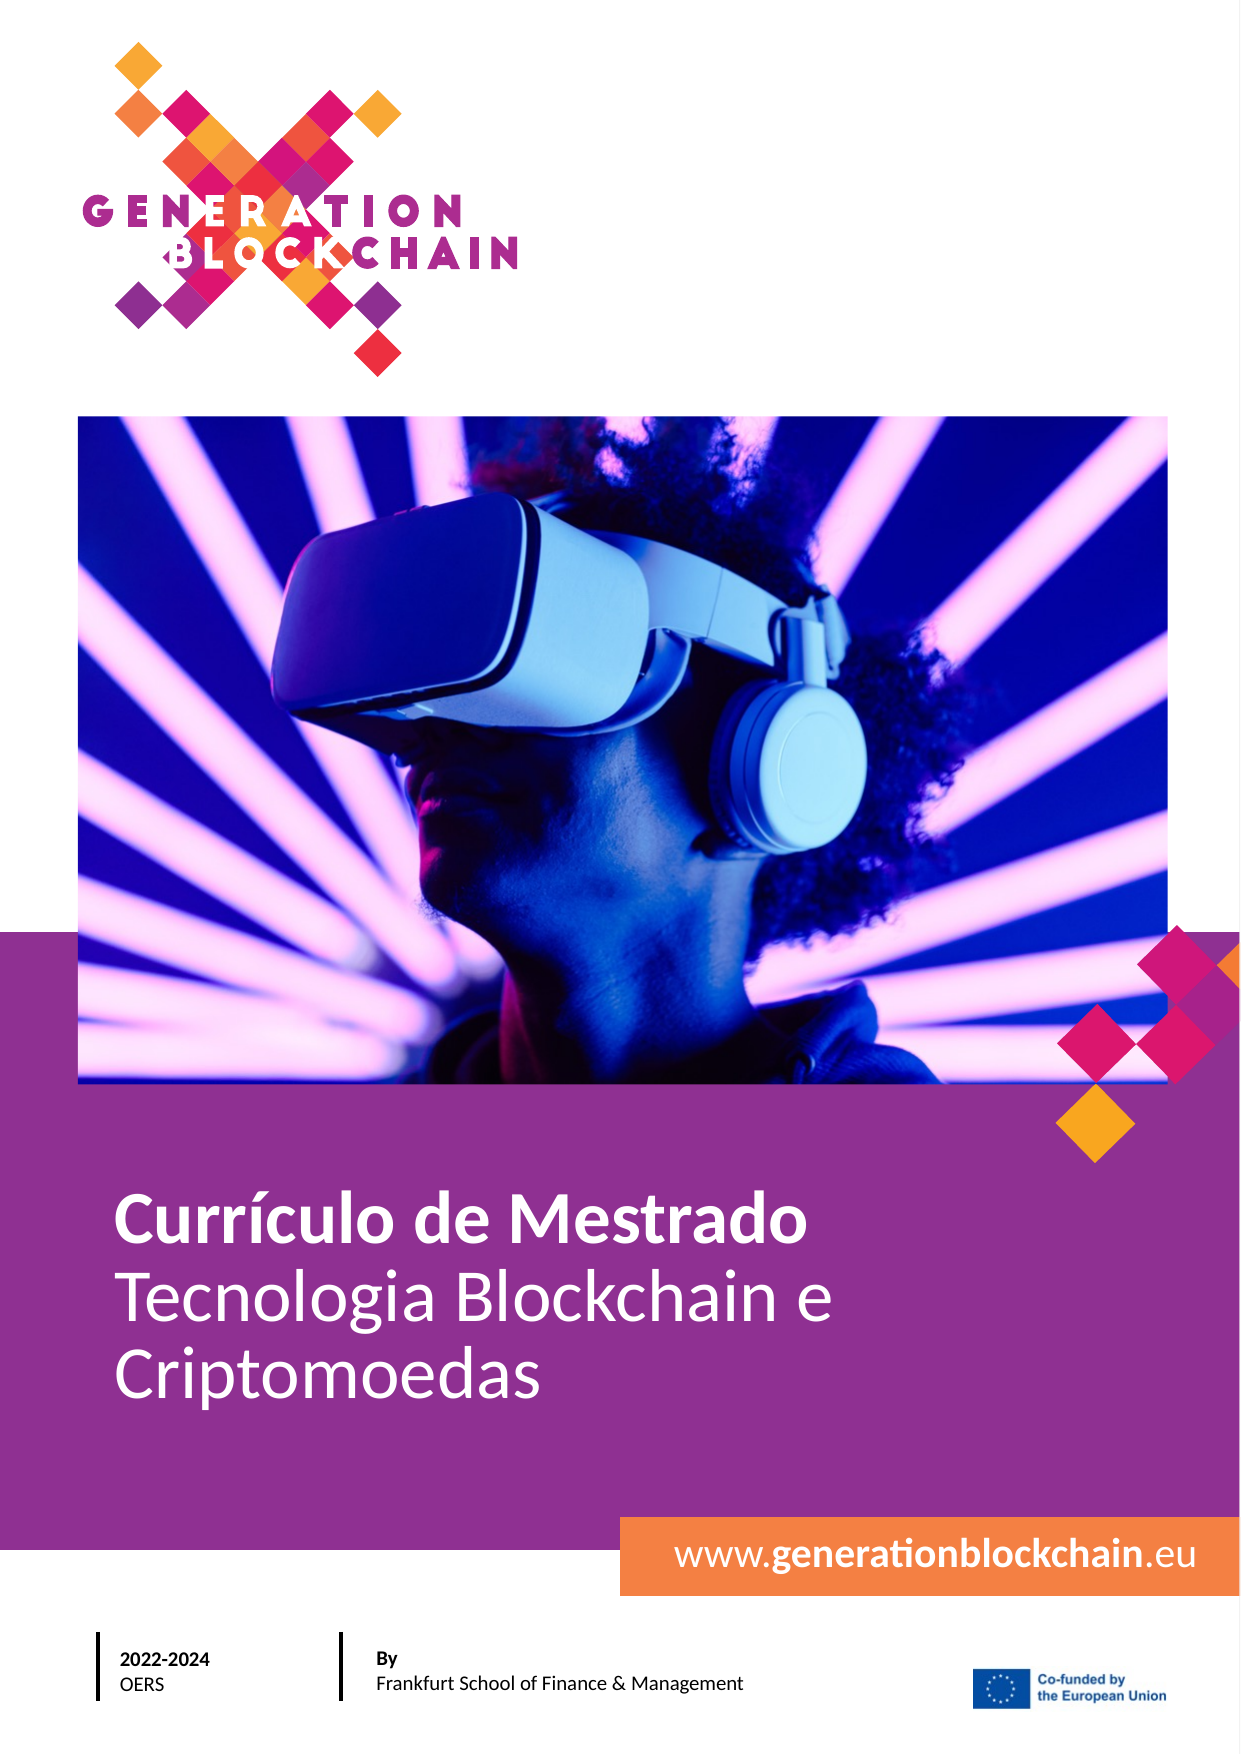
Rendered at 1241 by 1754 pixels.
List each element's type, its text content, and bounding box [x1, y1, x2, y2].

list 2022-2024 OERS [105, 1638, 307, 1708]
list By Frankfurt School of Finance & Management [361, 1637, 820, 1707]
list Currículo de Mestrado Tecnologia Blockchain e Criptomoedas [99, 1173, 947, 1375]
picture [973, 1666, 1168, 1712]
picture [77, 416, 1168, 1085]
text_box www.generationblockchain.eu [659, 1518, 1213, 1619]
